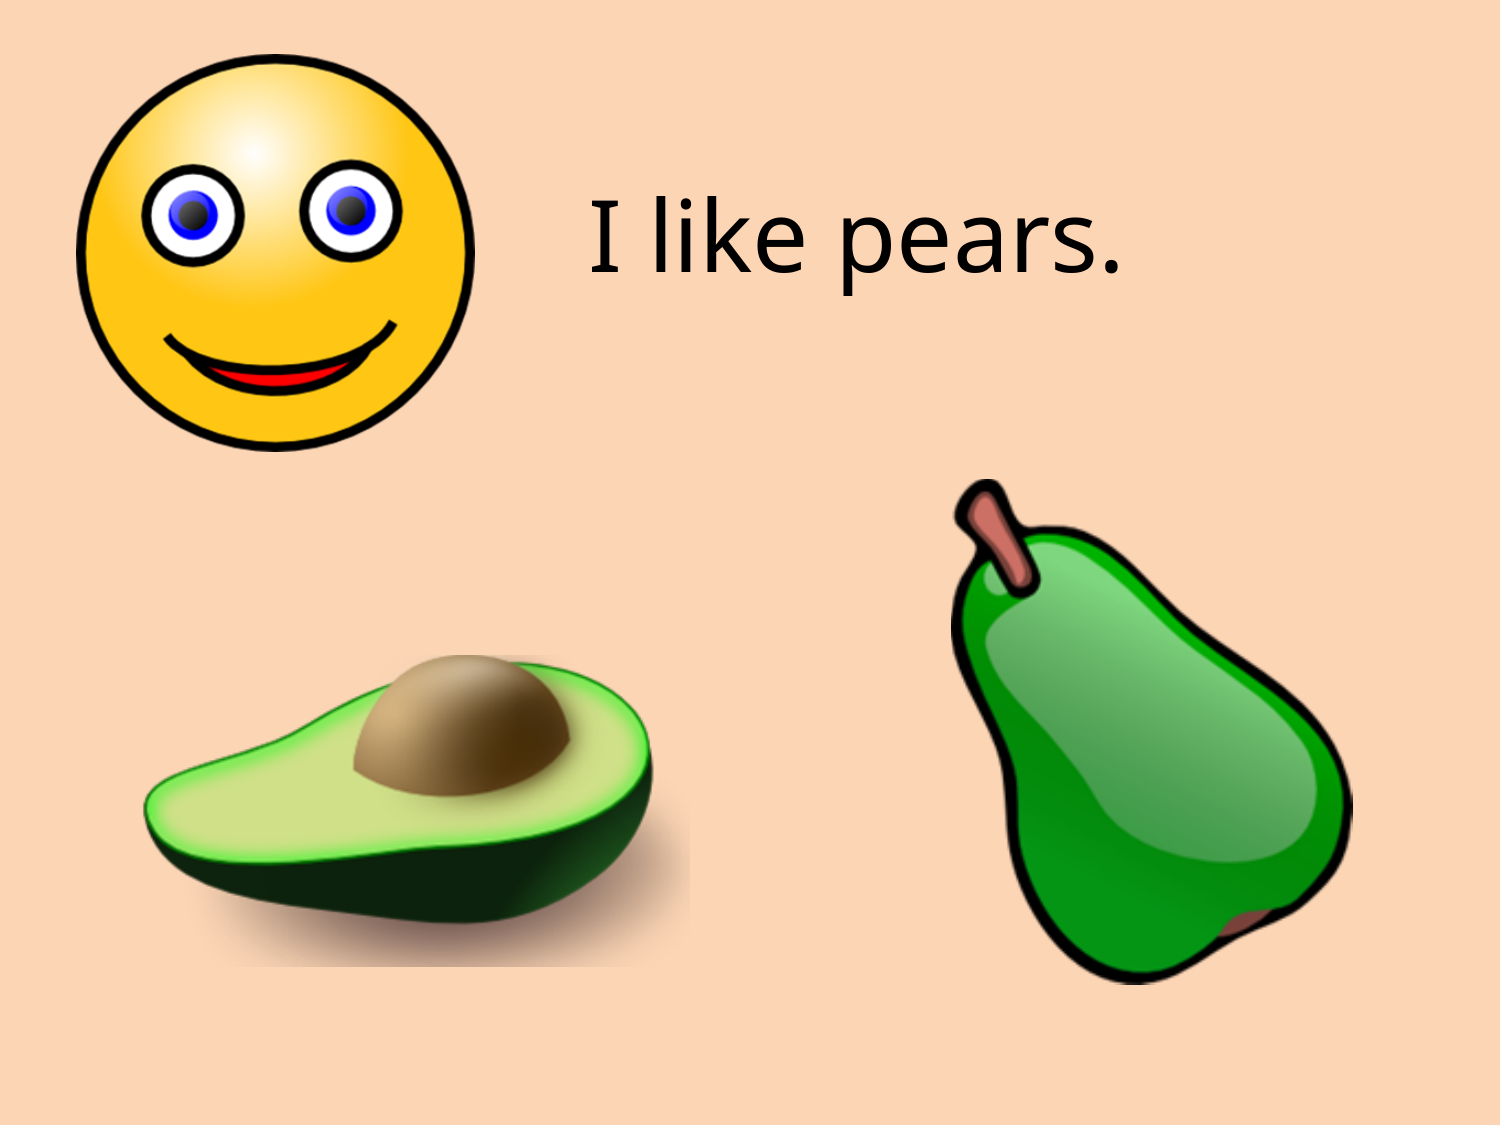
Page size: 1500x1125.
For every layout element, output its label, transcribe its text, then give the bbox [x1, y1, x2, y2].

picture [951, 479, 1354, 985]
picture [76, 54, 475, 453]
text_box I like pears. [573, 165, 1353, 300]
picture [141, 655, 690, 967]
